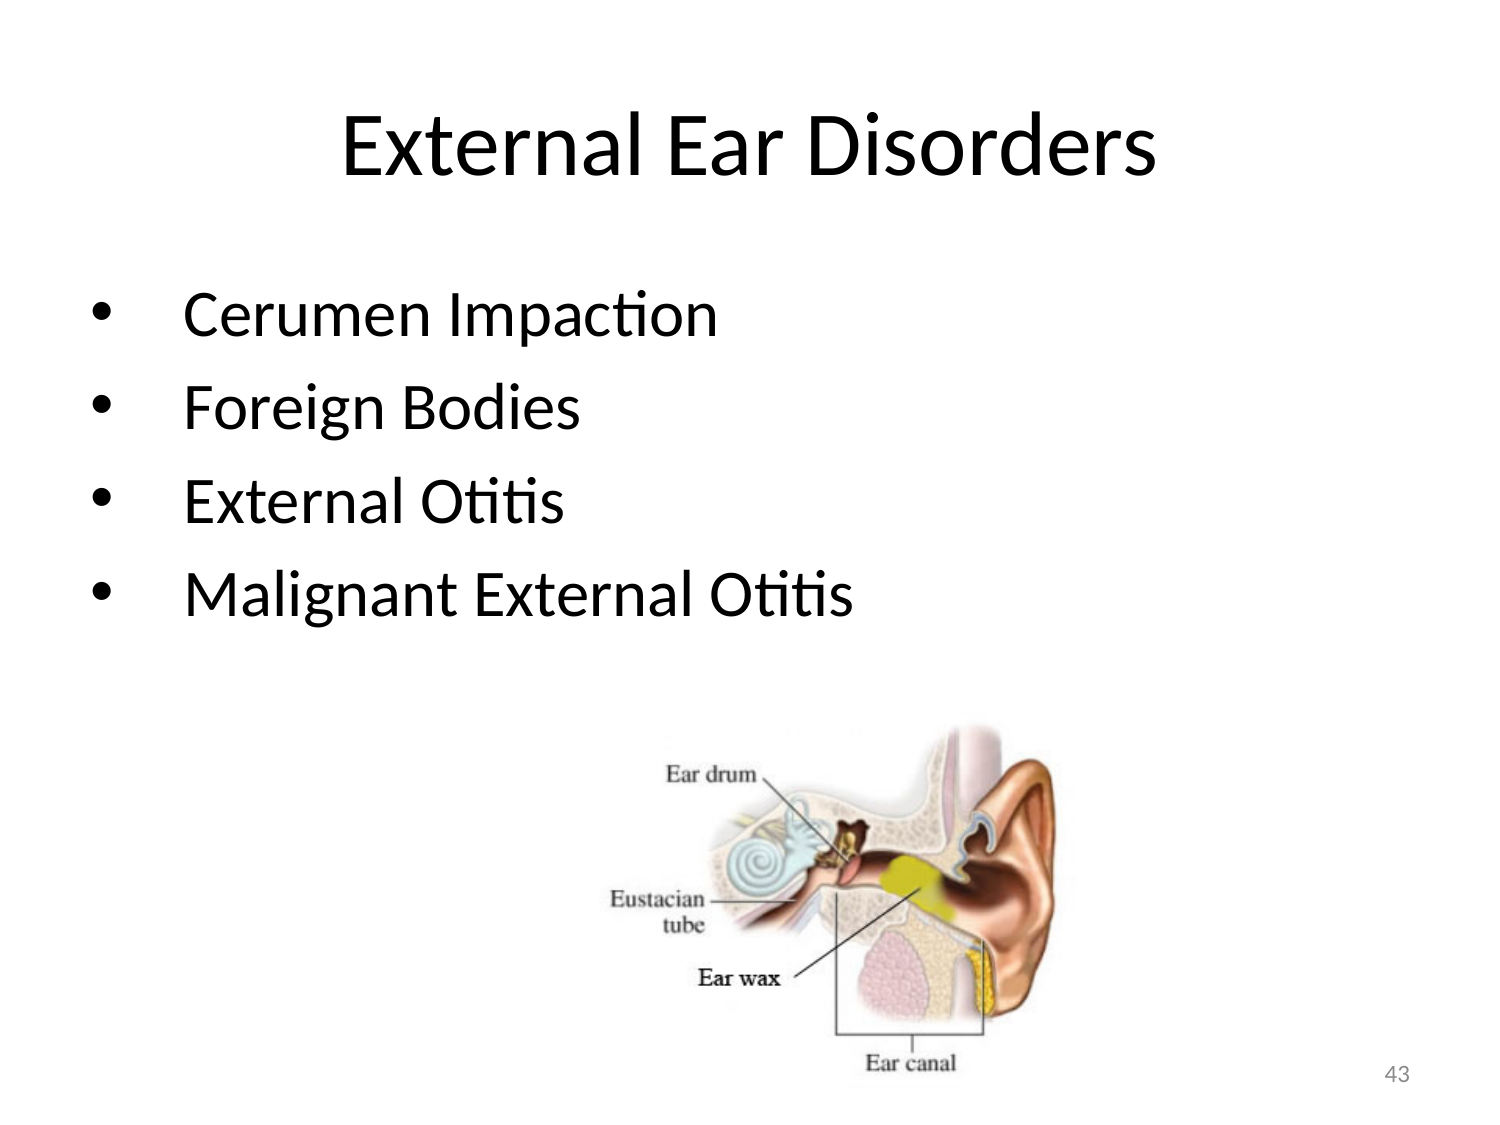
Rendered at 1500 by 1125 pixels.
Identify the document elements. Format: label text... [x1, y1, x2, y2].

slide_number 43 [1074, 1042, 1425, 1103]
title External Ear Disorders [75, 45, 1425, 233]
list Cerumen Impaction Foreign Bodies External Otitis Malignant External Otitis [75, 262, 1425, 1005]
picture [574, 687, 1201, 1094]
